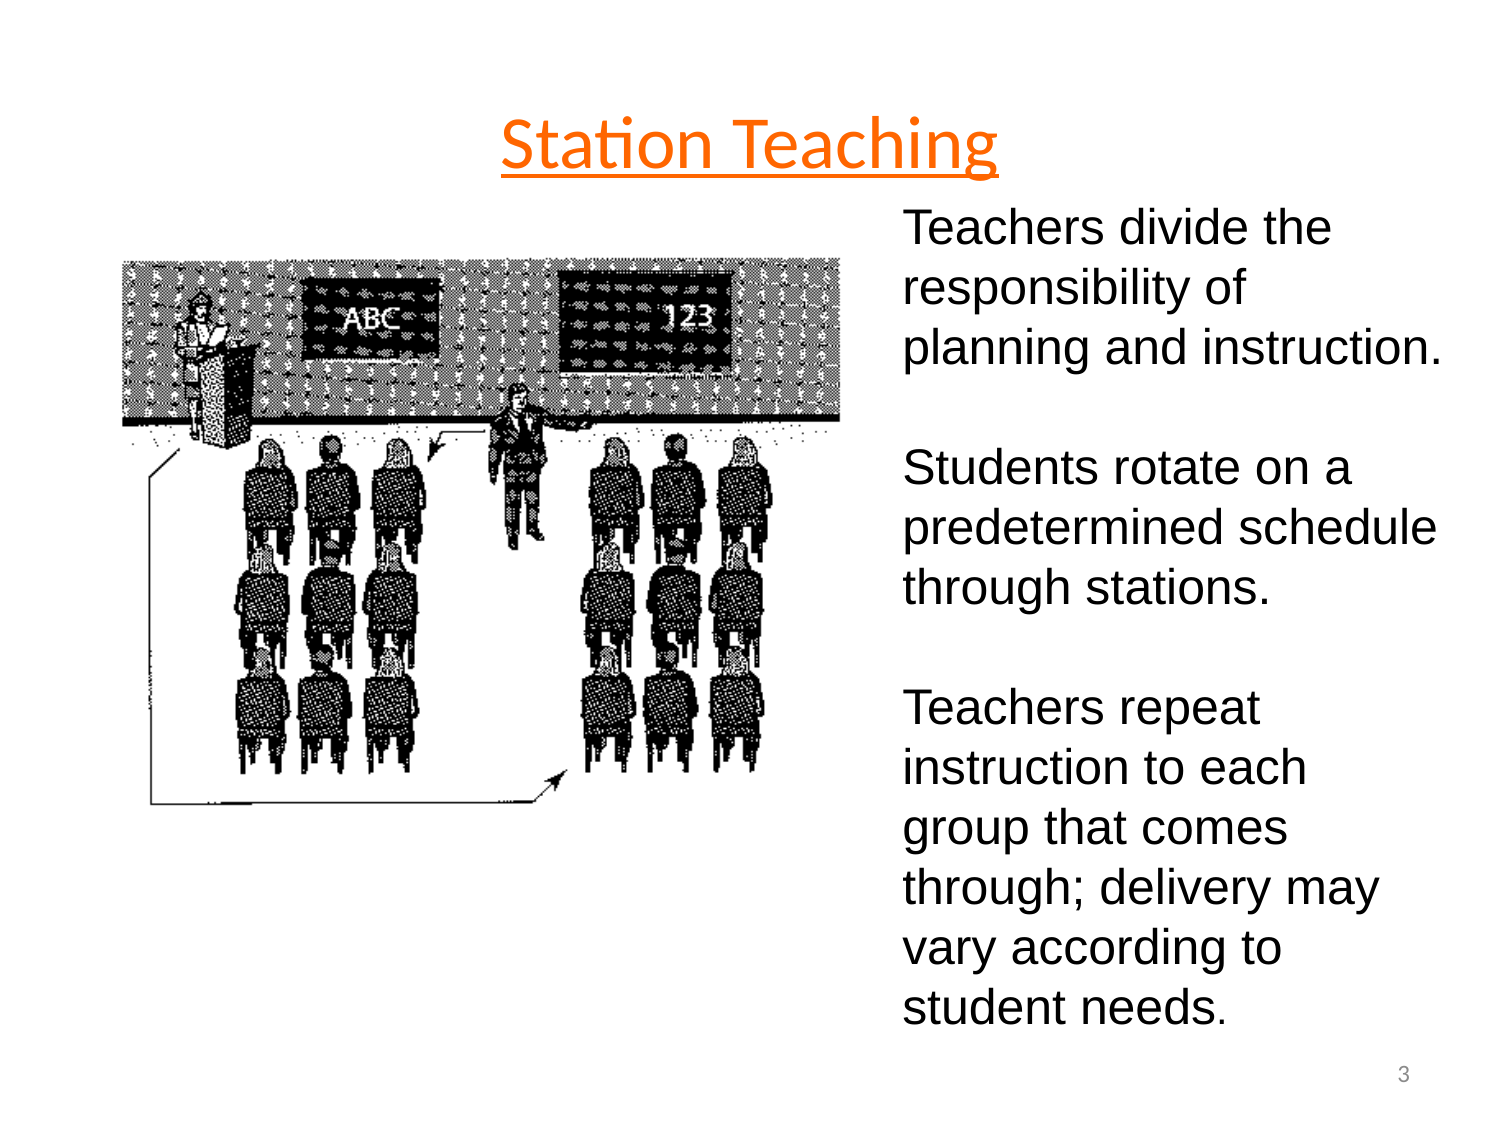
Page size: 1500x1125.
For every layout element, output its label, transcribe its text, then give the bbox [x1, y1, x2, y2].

text_box Teachers divide the responsibility of planning and instruction. Students rotate on a predetermined schedule through stations. Teachers repeat instruction to each group that comes through; delivery may vary according to student needs. [887, 187, 1463, 1114]
title Station Teaching [74, 44, 1426, 233]
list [74, 249, 851, 813]
